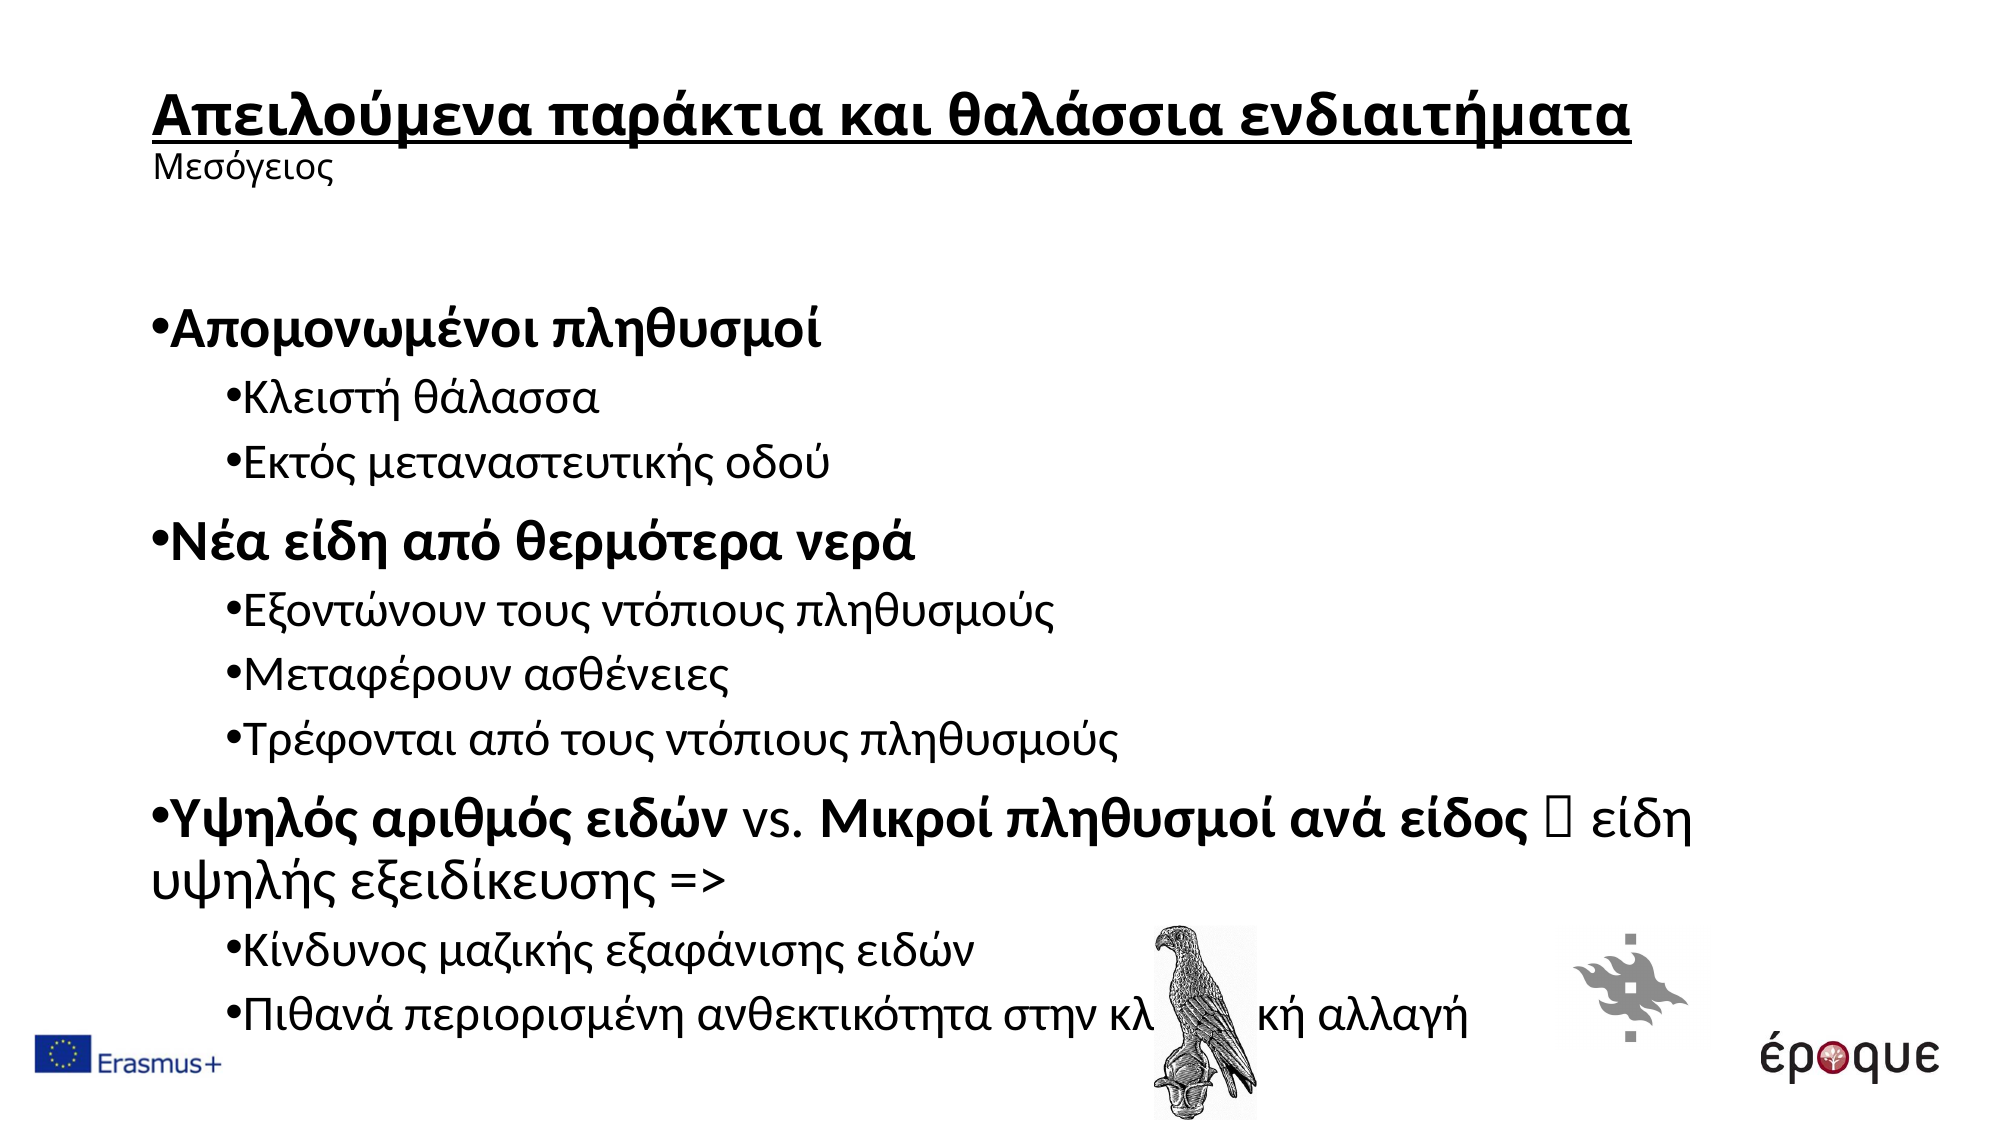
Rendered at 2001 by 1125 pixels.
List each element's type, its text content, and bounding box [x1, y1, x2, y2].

picture [1555, 925, 1711, 1050]
picture [1761, 1031, 1939, 1084]
list Απομονωμένοι πληθυσμοί Κλειστή θάλασσα Εκτός μεταναστευτικής οδού Νέα είδη από θερμότερα νερά Eξοντώνουν τους ντόπιους πληθυσμούς Μεταφέρουν ασθένειες Τρέφονται από τους ντόπιους πληθυσμούς Υψηλός αριθμός ειδών vs. Μικροί πληθυσμοί ανά είδος  είδη υψηλής εξειδίκευσης => Κίνδυνος μαζικής εξαφάνισης ειδών Πιθανά περιορισμένη ανθεκτικότητα στην κλιματική αλλαγή [135, 290, 1861, 1056]
picture [1154, 925, 1258, 1120]
title Απειλούμενα παράκτια και θαλάσσια ενδιαιτήματα Mεσόγειος [137, 59, 1863, 214]
picture [33, 1024, 223, 1084]
